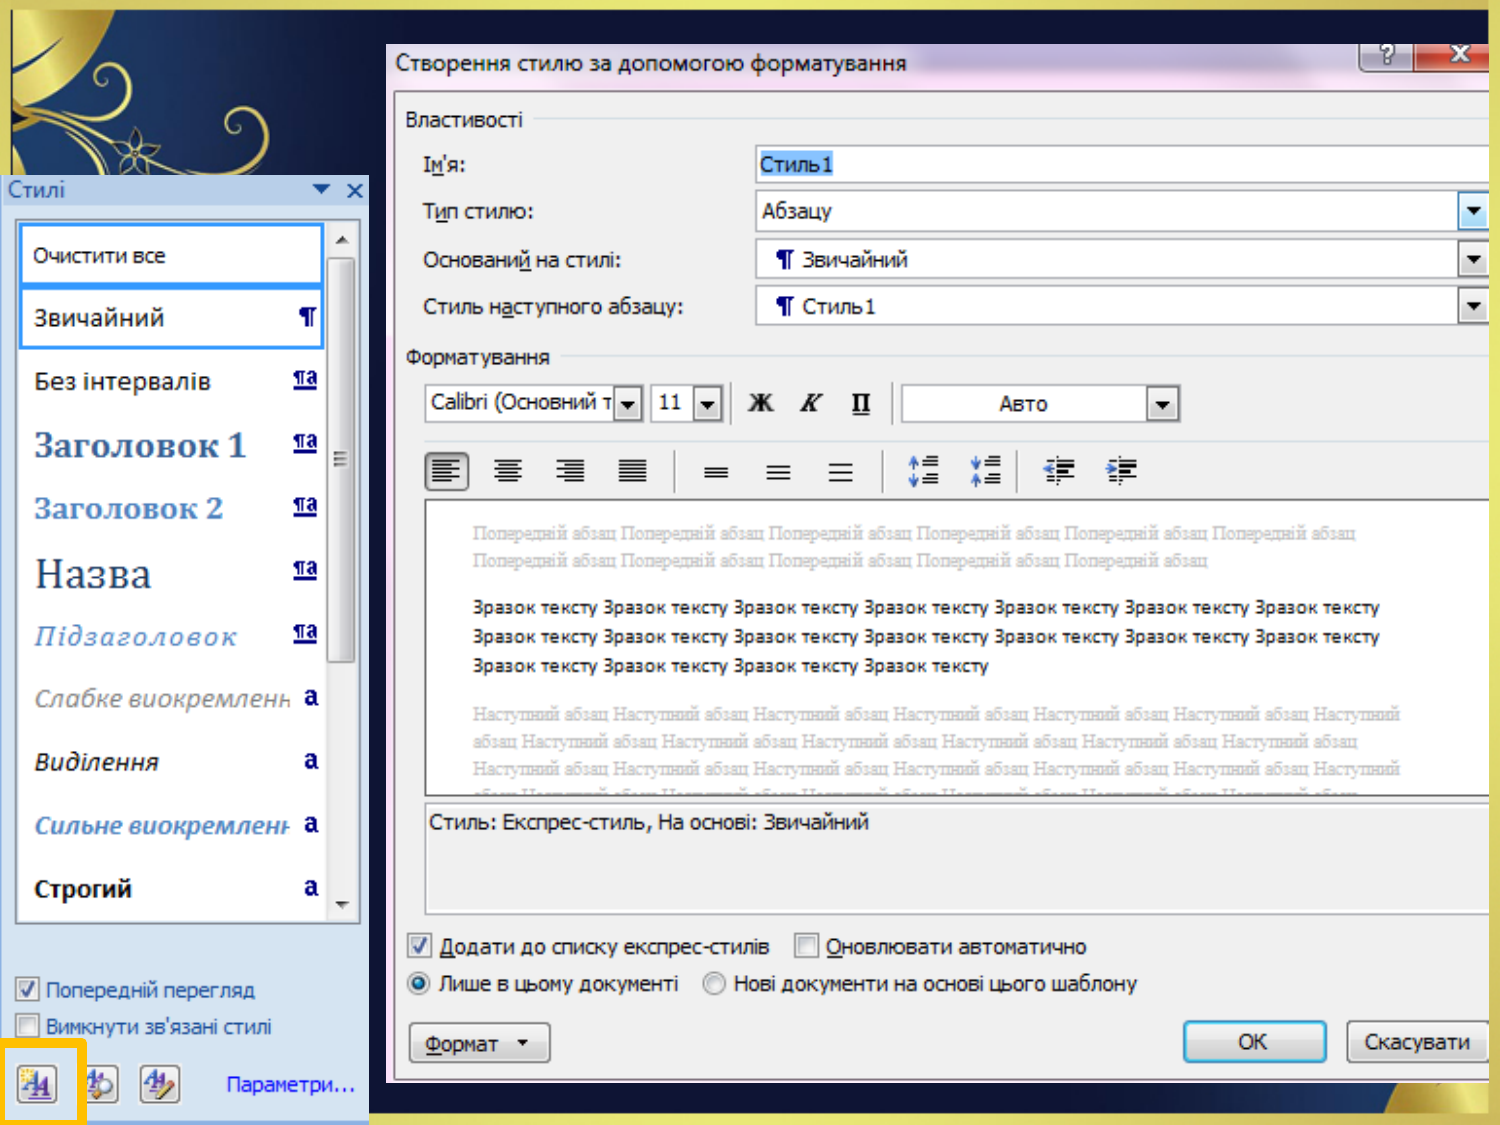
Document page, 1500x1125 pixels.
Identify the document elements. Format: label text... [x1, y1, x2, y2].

picture [0, 0, 1500, 1125]
title Створюємо стиль [49, 14, 1475, 153]
